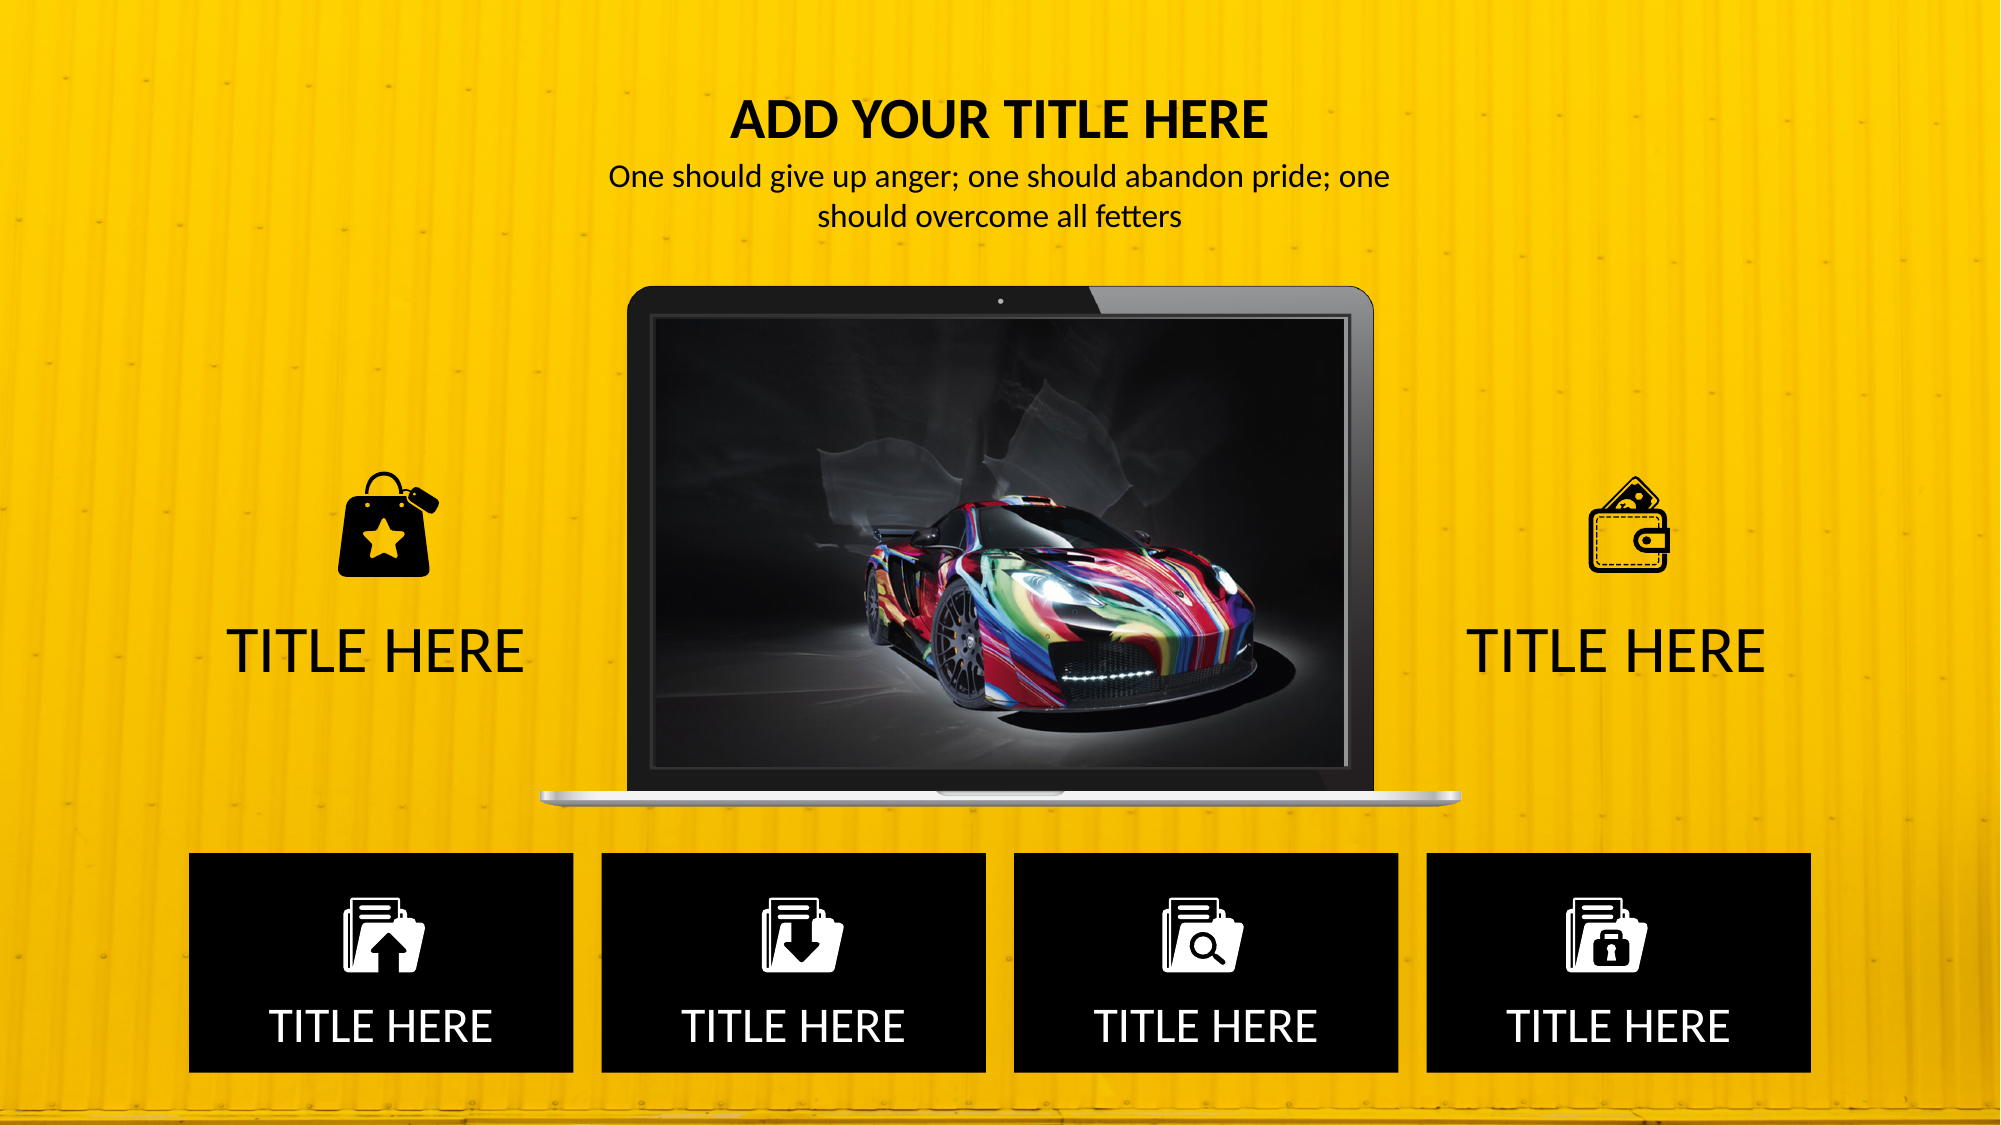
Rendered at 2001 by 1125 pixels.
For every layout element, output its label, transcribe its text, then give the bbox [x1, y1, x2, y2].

text_box [338, 471, 440, 577]
text_box [601, 852, 987, 1074]
text_box [1426, 852, 1812, 1074]
text_box One should give up anger; one should abandon pride; one should overcome all fetters [548, 147, 1452, 242]
text_box [1162, 897, 1244, 973]
text_box TITLE HERE [1441, 985, 1796, 1061]
text_box [1566, 897, 1648, 973]
text_box [343, 897, 426, 973]
text_box [188, 852, 574, 1074]
text_box TITLE HERE [616, 985, 971, 1061]
text_box TITLE HERE [204, 985, 559, 1061]
picture [0, 0, 2001, 1125]
text_box [1588, 476, 1670, 573]
text_box [761, 897, 844, 973]
text_box ADD YOUR TITLE HERE [711, 72, 1289, 147]
text_box [1013, 852, 1399, 1074]
text_box TITLE HERE [211, 598, 538, 693]
text_box TITLE HERE [1029, 985, 1384, 1061]
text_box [538, 284, 1462, 807]
text_box TITLE HERE [1462, 598, 1807, 693]
